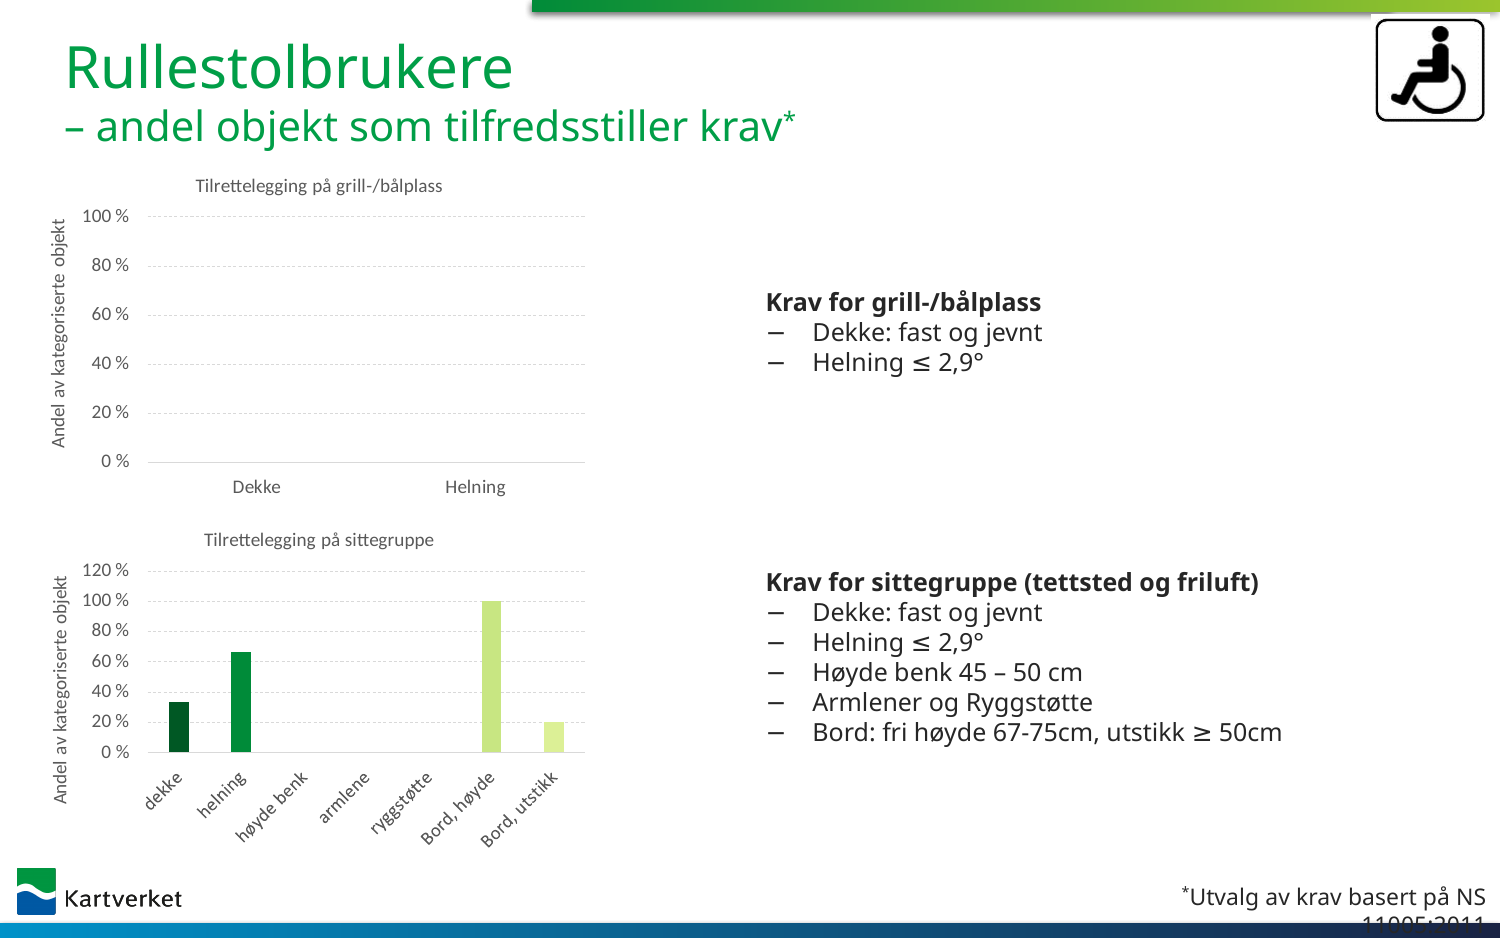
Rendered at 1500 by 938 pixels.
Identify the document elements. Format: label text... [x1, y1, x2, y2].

picture [41, 520, 596, 859]
text_box Rullestolbrukere – andel objekt som tilfredsstiller krav* [49, 14, 1431, 158]
text_box Krav for sittegruppe (tettsted og friluft) Dekke: fast og jevnt Helning ≤ 2,9° Høyde benk 45 – 50 cm Armlener og Ryggstøtte Bord: fri høyde 67-75cm, utstikk ≥ 50cm [750, 559, 1500, 754]
text_box *Utvalg av krav basert på NS 11005:2011 [1068, 873, 1500, 938]
text_box Krav for grill-/bålplass Dekke: fast og jevnt Helning ≤ 2,9° [750, 279, 1452, 384]
picture [41, 166, 596, 505]
picture [1371, 13, 1491, 127]
